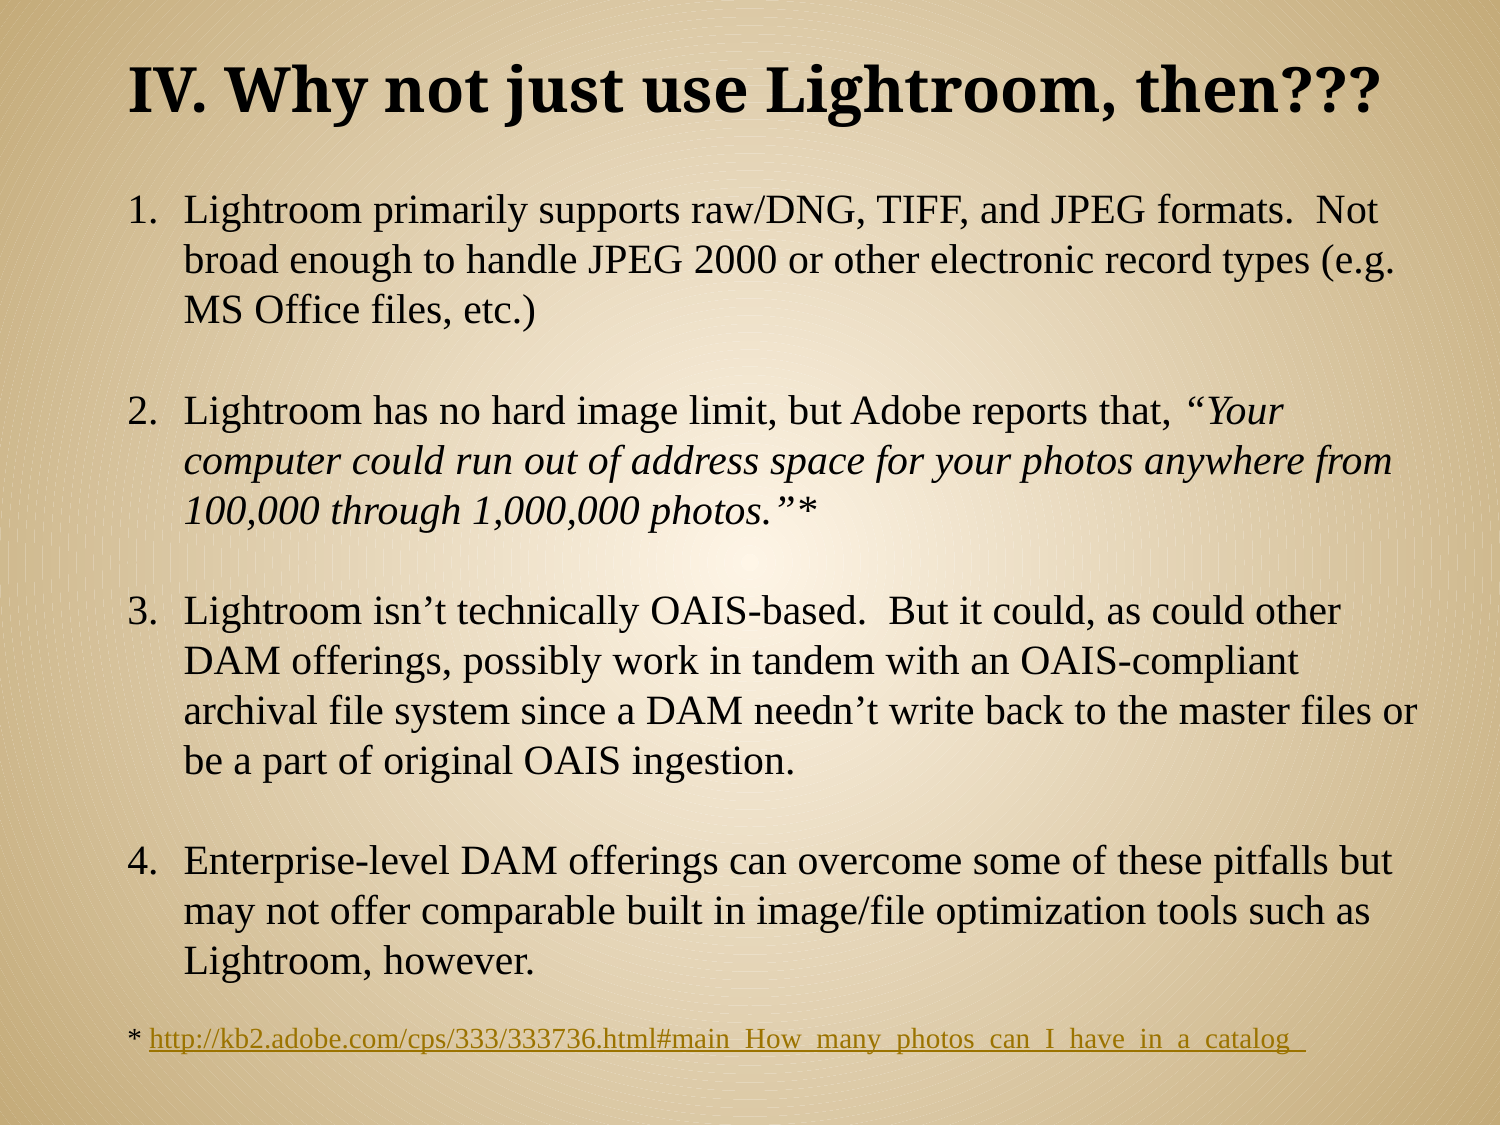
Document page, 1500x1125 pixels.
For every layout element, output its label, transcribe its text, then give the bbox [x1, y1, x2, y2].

text_box Lightroom primarily supports raw/DNG, TIFF, and JPEG formats. Not broad enough to handle JPEG 2000 or other electronic record types (e.g. MS Office files, etc.) Lightroom has no hard image limit, but Adobe reports that, “Your computer could run out of address space for your photos anywhere from 100,000 through 1,000,000 photos.”* Lightroom isn’t technically OAIS-based. But it could, as could other DAM offerings, possibly work in tandem with an OAIS-compliant archival file system since a DAM needn’t write back to the master files or be a part of original OAIS ingestion. Enterprise-level DAM offerings can overcome some of these pitfalls but may not offer comparable built in image/file optimization tools such as Lightroom, however. [112, 174, 1450, 990]
text_box * http://kb2.adobe.com/cps/333/333736.html#main_How_many_photos_can_I_have_in_a_catalog_ [112, 1011, 1363, 1062]
text_box IV. Why not just use Lightroom, then??? [112, 62, 1388, 125]
